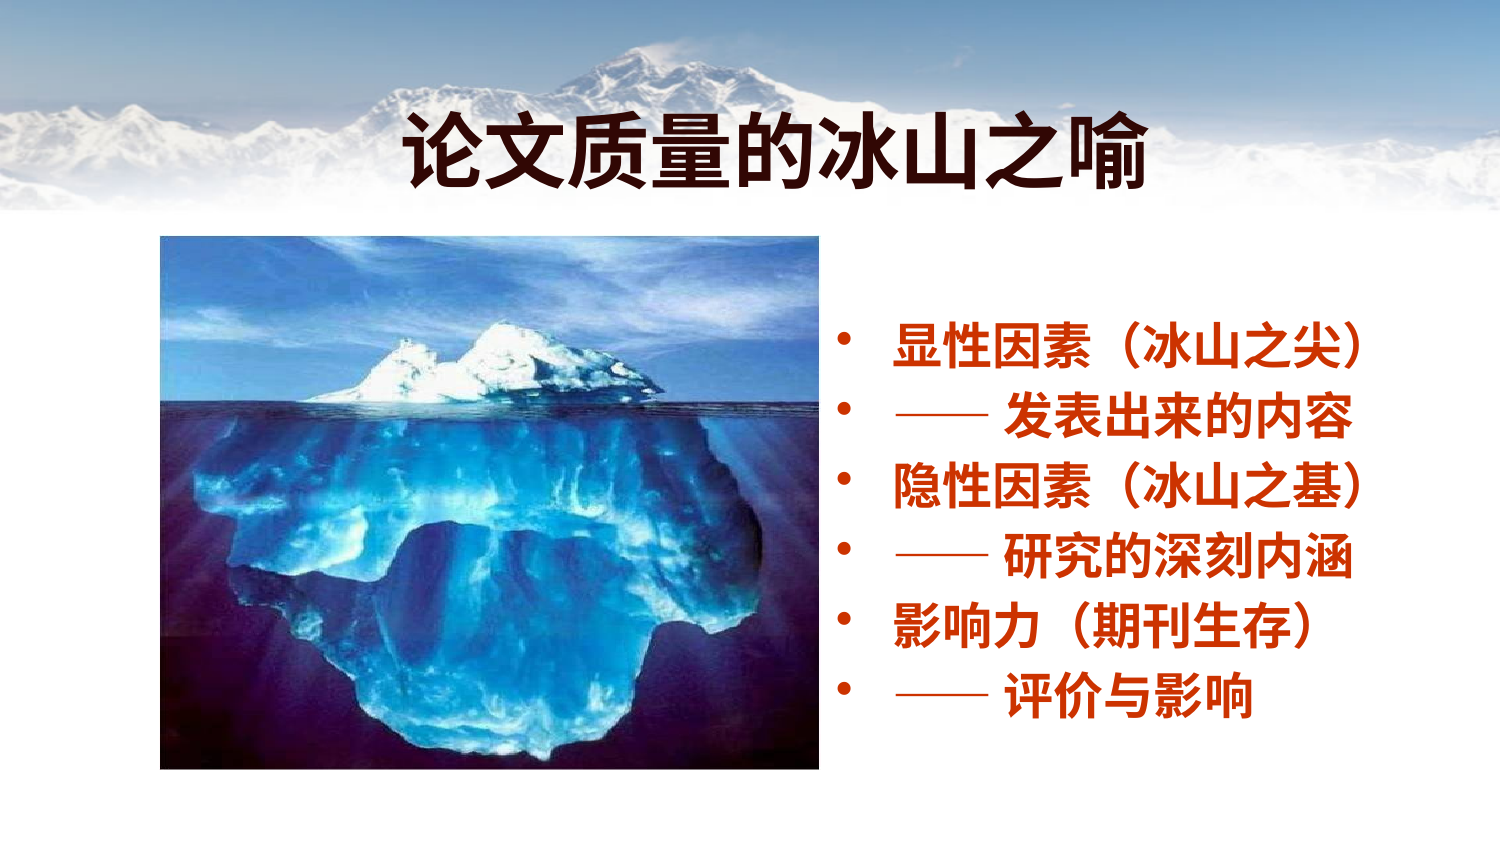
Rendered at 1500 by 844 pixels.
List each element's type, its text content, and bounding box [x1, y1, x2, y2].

list 显性因素（冰山之尖） ——发表出来的内容 隐性因素（冰山之基） ——研究的深刻内涵 影响力（期刊生存） ——评价与影响 [826, 306, 1468, 711]
picture [0, 0, 1500, 844]
title 论文质量的冰山之喻 [135, 26, 1415, 207]
